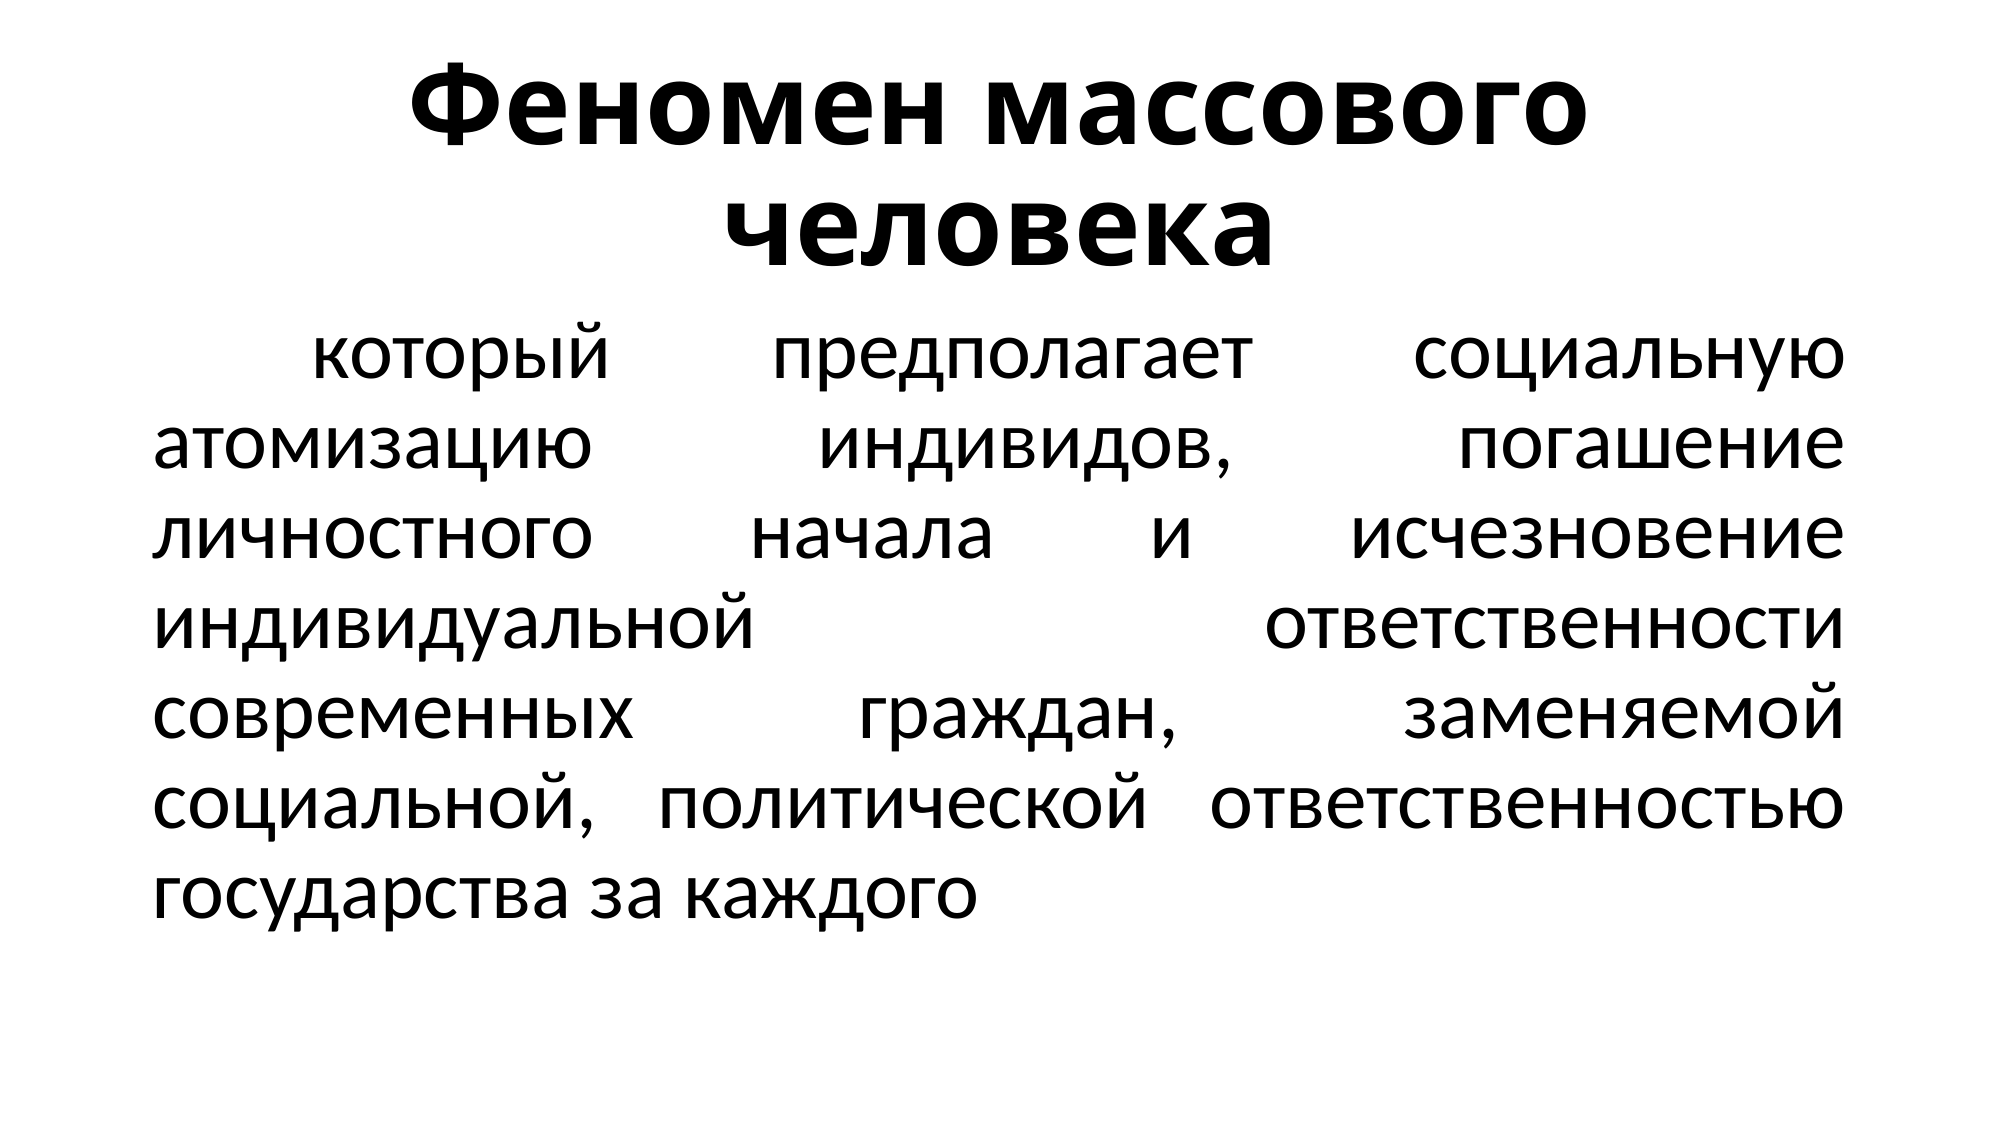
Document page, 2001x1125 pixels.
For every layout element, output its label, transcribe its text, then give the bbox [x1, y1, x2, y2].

title Феномен массового человека [137, 59, 1863, 278]
list который предполагает социальную атомизацию индивидов, погашение личностного начала и исчезновение индивидуальной ответственности современных граждан, заменяемой социальной, политической ответственностью государства за каждого [137, 299, 1863, 1014]
